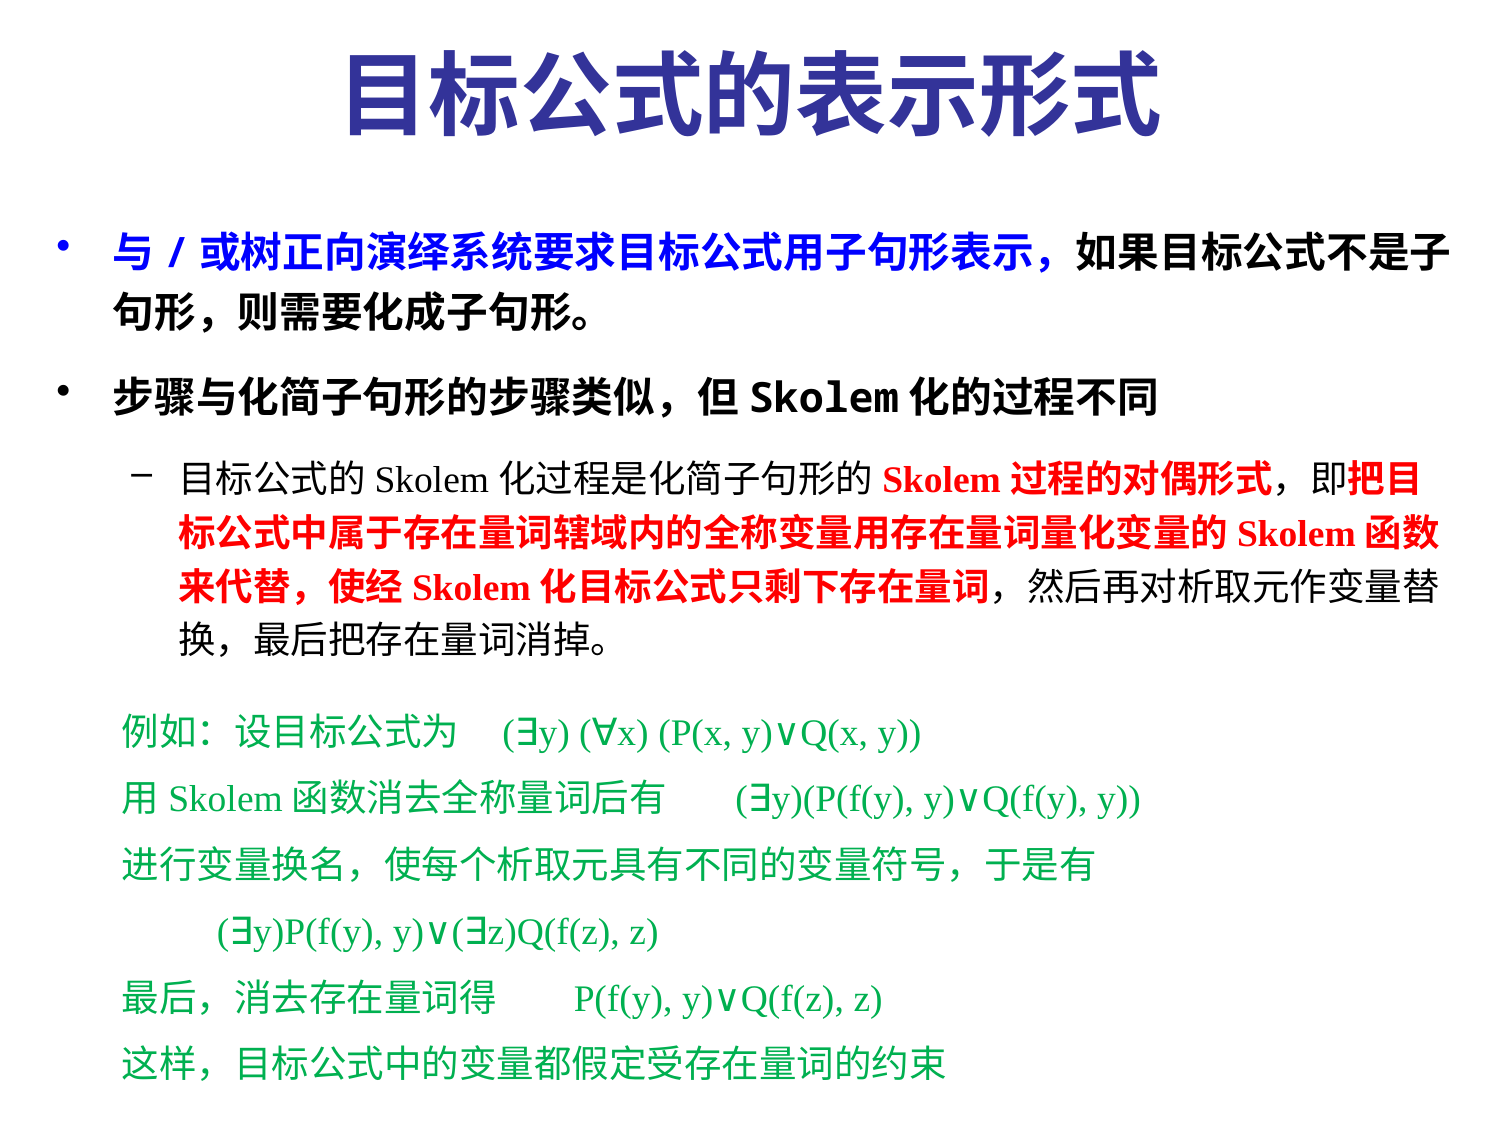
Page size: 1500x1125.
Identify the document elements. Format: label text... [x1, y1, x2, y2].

list 与/或树正向演绎系统要求目标公式用子句形表示，如果目标公式不是子句形，则需要化成子句形。 步骤与化简子句形的步骤类似，但Skolem化的过程不同 目标公式的Skolem化过程是化简子句形的Skolem过程的对偶形式，即把目标公式中属于存在量词辖域内的全称变量用存在量词量化变量的Skolem函数来代替，使经Skolem化目标公式只剩下存在量词，然后再对析取元作变量替换，最后把存在量词消掉。 例如：设目标公式为 (∃y) (∀x) (P(x, y)∨Q(x, y)) 用Skolem函数消去全称量词后有 (∃y)(P(f(y), y)∨Q(f(y), y)) 进行变量换名，使每个析取元具有不同的变量符号，于是有 (∃y)P(f(y), y)∨(∃z)Q(f(z), z) 最后，消去存在量词得 P(f(y), y)∨Q(f(z), z) 这样，目标公式中的变量都假定受存在量词的约束 [41, 208, 1471, 1094]
title 目标公式的表示形式 [75, 0, 1425, 185]
